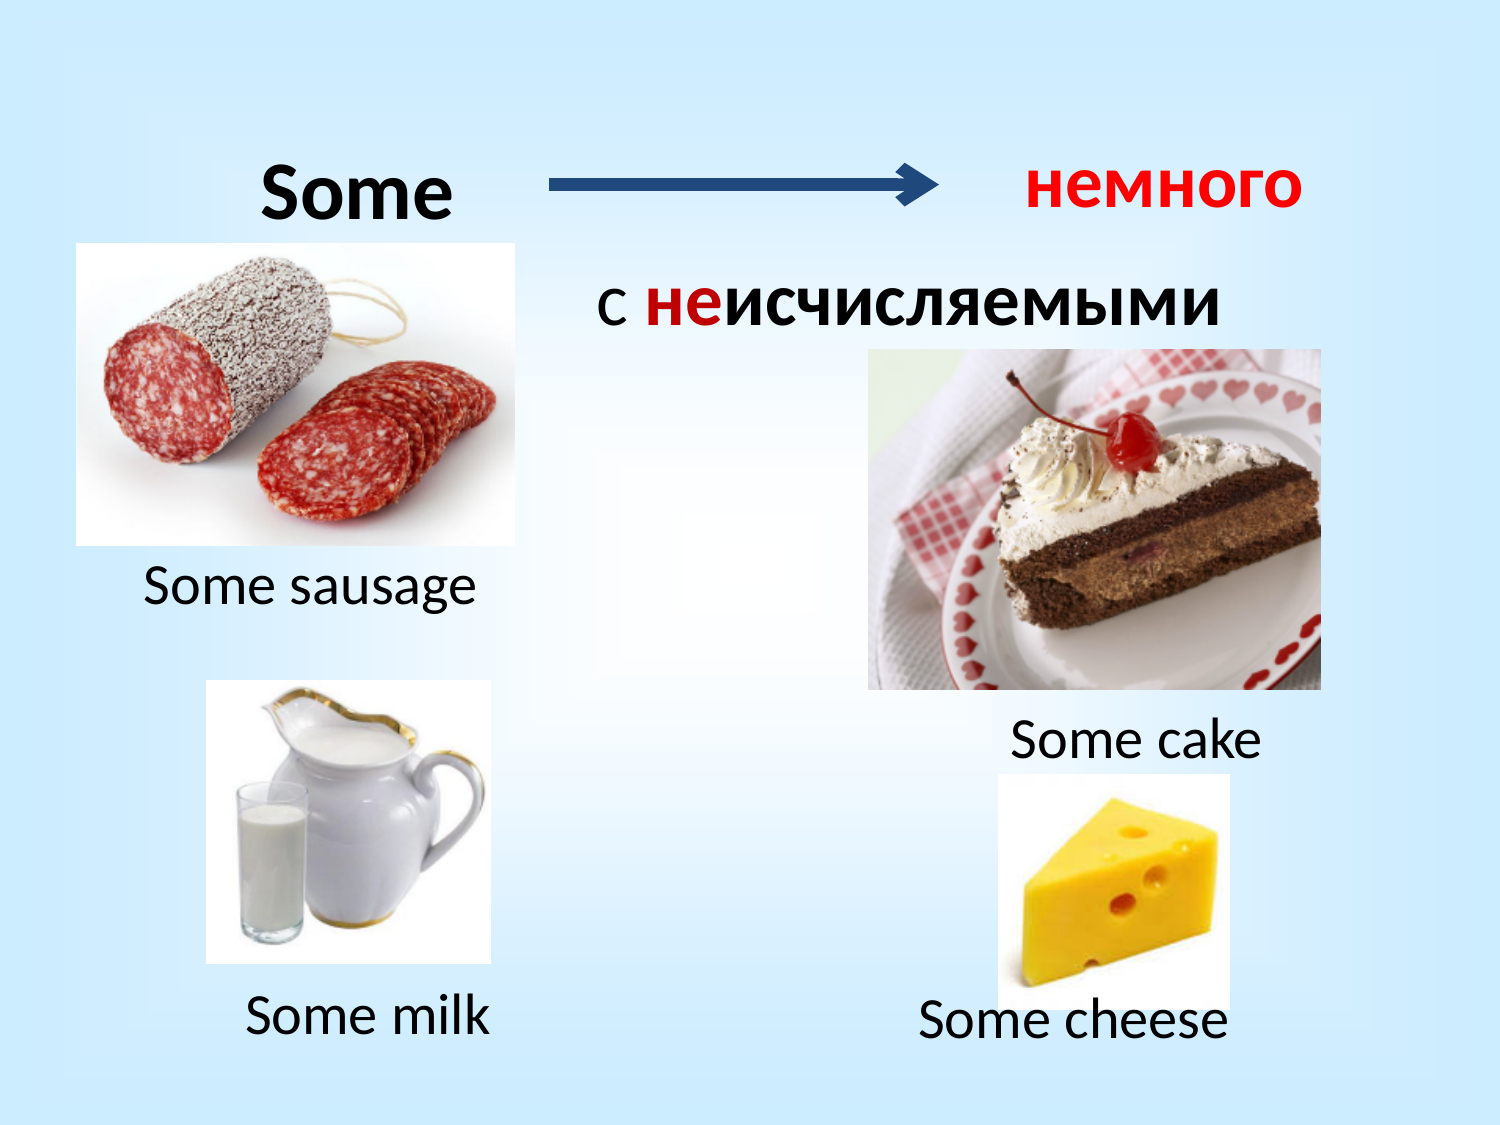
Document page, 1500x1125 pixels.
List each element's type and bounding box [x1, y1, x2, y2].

list [76, 243, 515, 546]
picture [0, 0, 1500, 1125]
